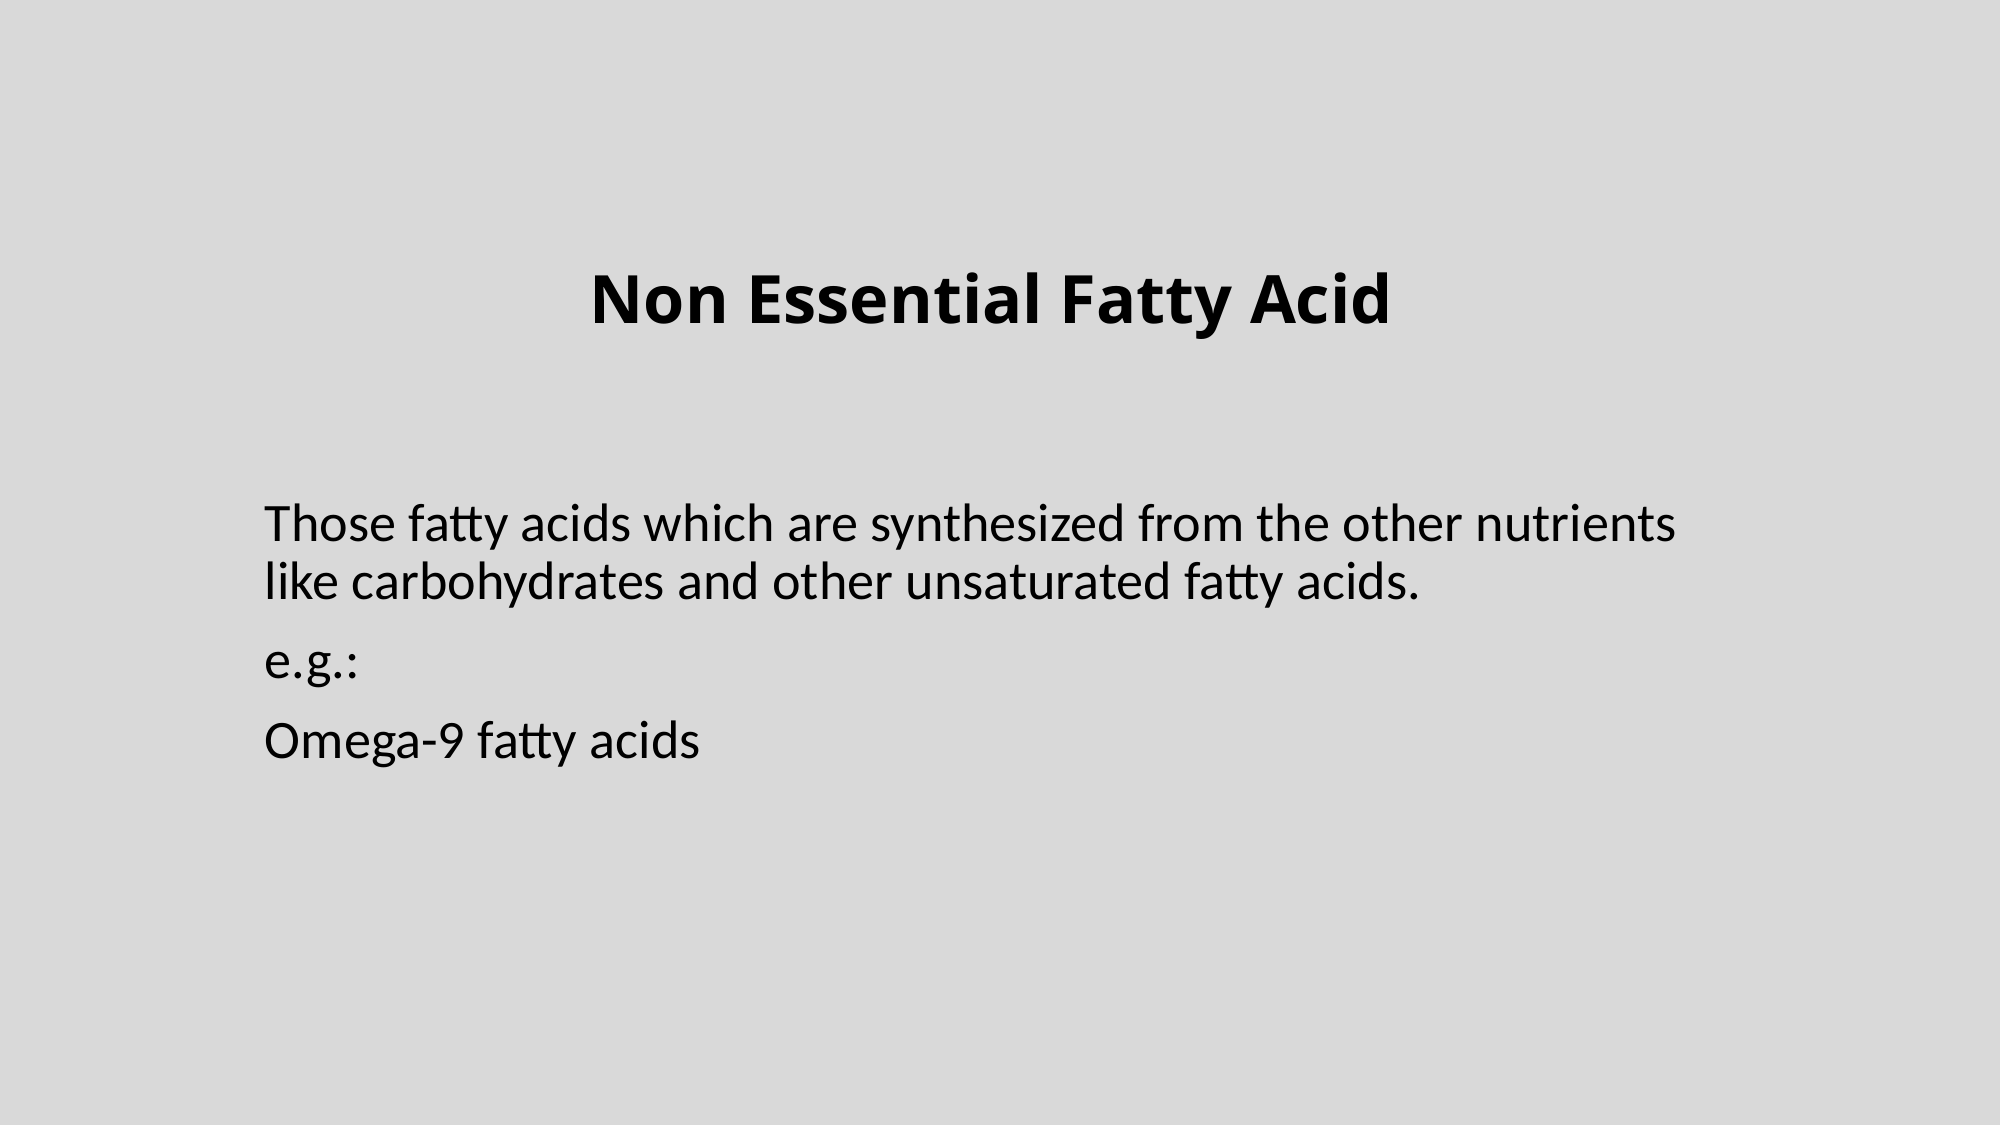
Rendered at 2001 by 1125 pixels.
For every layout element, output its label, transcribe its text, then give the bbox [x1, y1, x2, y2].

title Non Essential Fatty Acid [249, 184, 1750, 346]
subtitle Those fatty acids which are synthesized from the other nutrients like carbohydrates and other unsaturated fatty acids. e.g.: Omega-9 fatty acids [249, 486, 1750, 858]
